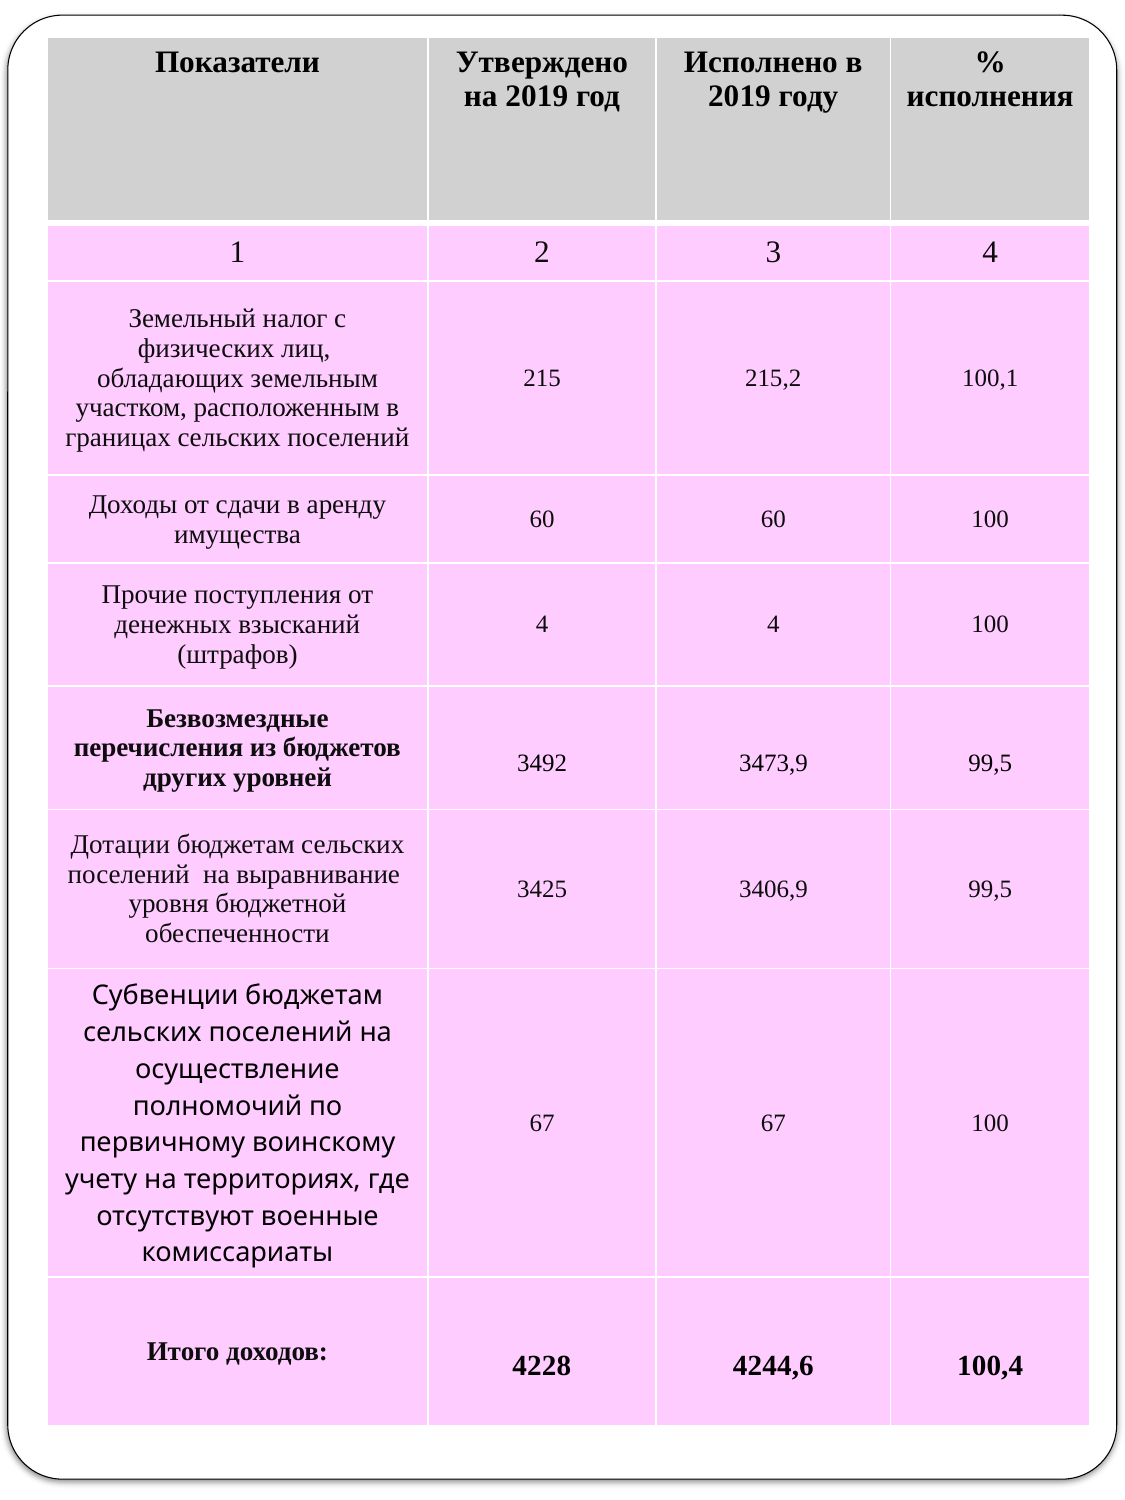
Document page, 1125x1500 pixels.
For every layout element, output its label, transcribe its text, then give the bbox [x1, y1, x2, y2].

table_cell 3425 [429, 810, 655, 968]
table_cell Земельный налог с физических лиц, обладающих земельным участком, расположенным в границах сельских поселений [48, 282, 427, 474]
table_cell 99,5 [891, 687, 1089, 809]
table_cell 3 [657, 226, 890, 280]
table_cell 3492 [429, 687, 655, 809]
table_header Исполнено в 2019 году [657, 38, 890, 220]
table_header Утверждено на 2019 год [429, 38, 655, 220]
table_cell 67 [429, 969, 655, 1276]
table_cell 100,1 [891, 282, 1089, 474]
table_cell 67 [657, 969, 890, 1276]
table_cell 100,4 [891, 1278, 1089, 1425]
table_cell Безвозмездные перечисления из бюджетов других уровней [48, 687, 427, 809]
table_header Показатели [48, 38, 427, 220]
table_cell 2 [429, 226, 655, 280]
table_header % исполнения [891, 38, 1089, 220]
table_cell 100 [891, 476, 1089, 562]
table_cell Прочие поступления от денежных взысканий (штрафов) [48, 564, 427, 685]
table_cell 215 [429, 282, 655, 474]
table_cell 4 [429, 564, 655, 685]
table_cell 60 [657, 476, 890, 562]
table_cell Субвенции бюджетам сельских поселений на осуществление полномочий по первичному воинскому учету на территориях, где отсутствуют военные комиссариаты [48, 969, 427, 1276]
table_cell 60 [429, 476, 655, 562]
table_cell 4228 [429, 1278, 655, 1425]
table_cell Дотации бюджетам сельских поселений на выравнивание уровня бюджетной обеспеченности [48, 810, 427, 968]
table_cell 215,2 [657, 282, 890, 474]
table_cell 4 [657, 564, 890, 685]
table_cell 100 [891, 969, 1089, 1276]
table_cell Доходы от сдачи в аренду имущества [48, 476, 427, 562]
table_cell 1 [48, 226, 427, 280]
table_cell 3473,9 [657, 687, 890, 809]
table_cell 3406,9 [657, 810, 890, 968]
table_cell 100 [891, 564, 1089, 685]
table_cell Итого доходов: [48, 1278, 427, 1425]
table_cell 4244,6 [657, 1278, 890, 1425]
table_cell 99,5 [891, 810, 1089, 968]
table_cell 4 [891, 226, 1089, 280]
